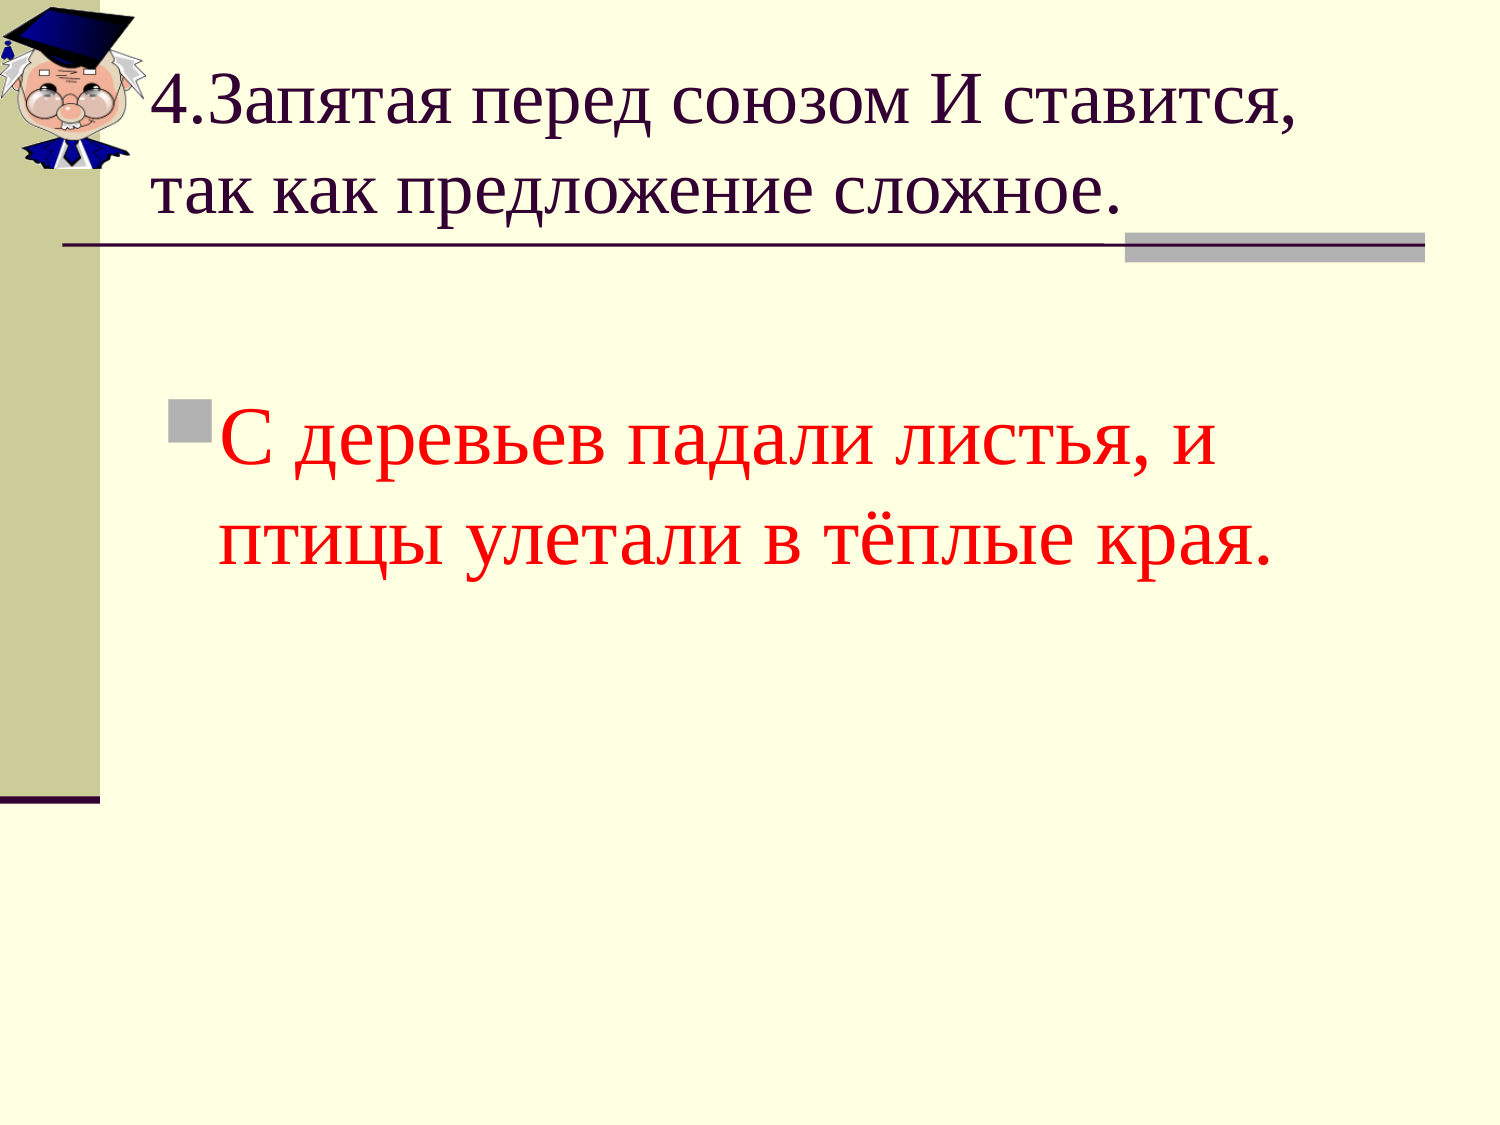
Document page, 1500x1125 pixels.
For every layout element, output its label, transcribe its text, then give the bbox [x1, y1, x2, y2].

title 4.Запятая перед союзом И ставится, так как предложение сложное. [135, 89, 1412, 278]
list С деревьев падали листья, и птицы улетали в тёплые края. [147, 373, 1423, 1117]
picture [0, 6, 146, 169]
